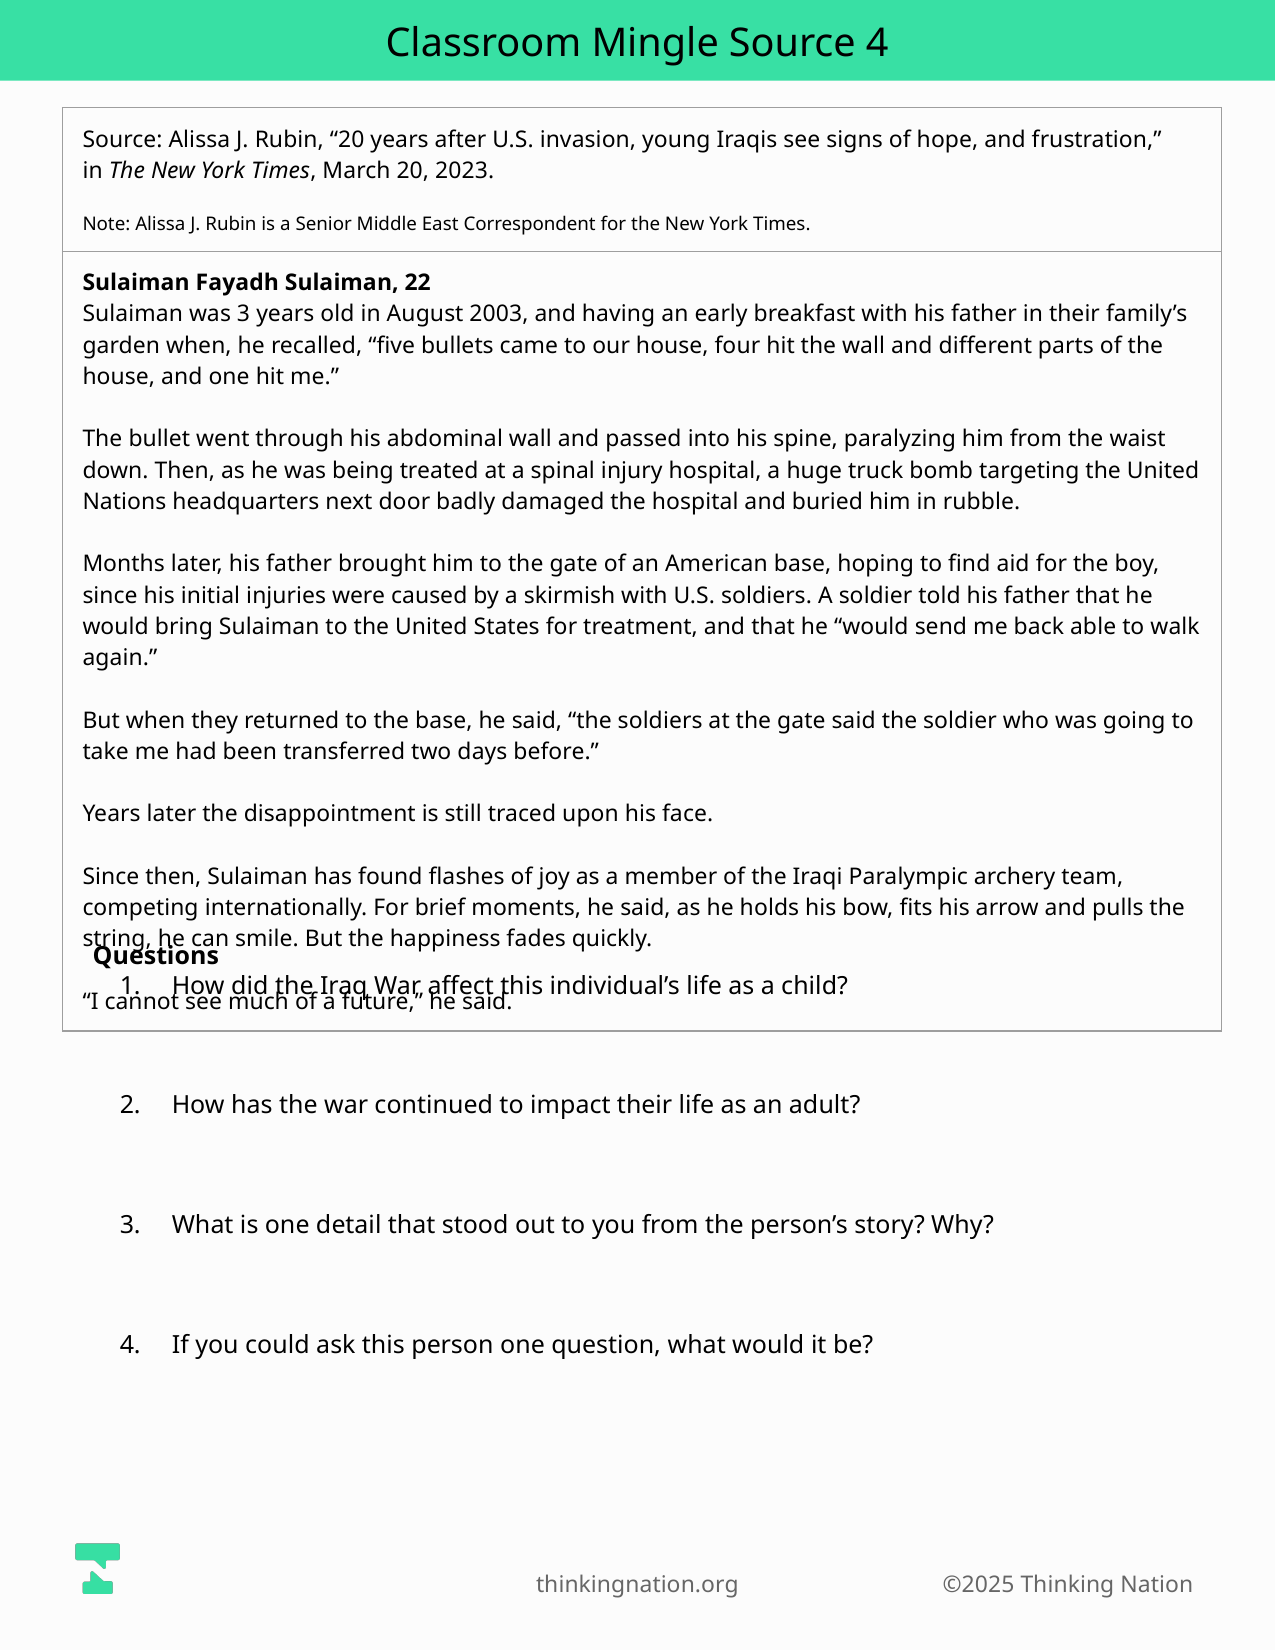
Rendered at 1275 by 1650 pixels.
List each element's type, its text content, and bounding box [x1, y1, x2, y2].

text_box ©2025 Thinking Nation [907, 1553, 1210, 1605]
text_box thinkingnation.org [486, 1553, 789, 1605]
text_box Questions How did the Iraq War affect this individual’s life as a child? How has the war continued to impact their life as an adult? What is one detail that stood out to you from the person’s story? Why? If you could ask this person one question, what would it be? [76, 923, 1198, 1449]
text_box Classroom Mingle Source 4 [0, 0, 1275, 81]
table_header Source: Alissa J. Rubin, “20 years after U.S. invasion, young Iraqis see signs of hope, and frustration,” in The New York Times, March 20, 2023. Note: Alissa J. Rubin is a Senior Middle East Correspondent for the New York Times. [63, 108, 1221, 251]
table_cell Sulaiman Fayadh Sulaiman, 22 Sulaiman was 3 years old in August 2003, and having an early breakfast with his father in their family’s garden when, he recalled, “five bullets came to our house, four hit the wall and different parts of the house, and one hit me.” The bullet went through his abdominal wall and passed into his spine, paralyzing him from the waist down. Then, as he was being treated at a spinal injury hospital, a huge truck bomb targeting the United Nations headquarters next door badly damaged the hospital and buried him in rubble. Months later, his father brought him to the gate of an American base, hoping to find aid for the boy, since his initial injuries were caused by a skirmish with U.S. soldiers. A soldier told his father that he would bring Sulaiman to the United States for treatment, and that he “would send me back able to walk again.” But when they returned to the base, he said, “the soldiers at the gate said the soldier who was going to take me had been transferred two days before.” Years later the disappointment is still traced upon his face. Since then, Sulaiman has found flashes of joy as a member of the Iraqi Paralympic archery team, competing internationally. For brief moments, he said, as he holds his bow, fits his arrow and pulls the string, he can smile. But the happiness fades quickly. “I cannot see much of a future,” he said. [63, 252, 1221, 1030]
picture [62, 1533, 133, 1604]
